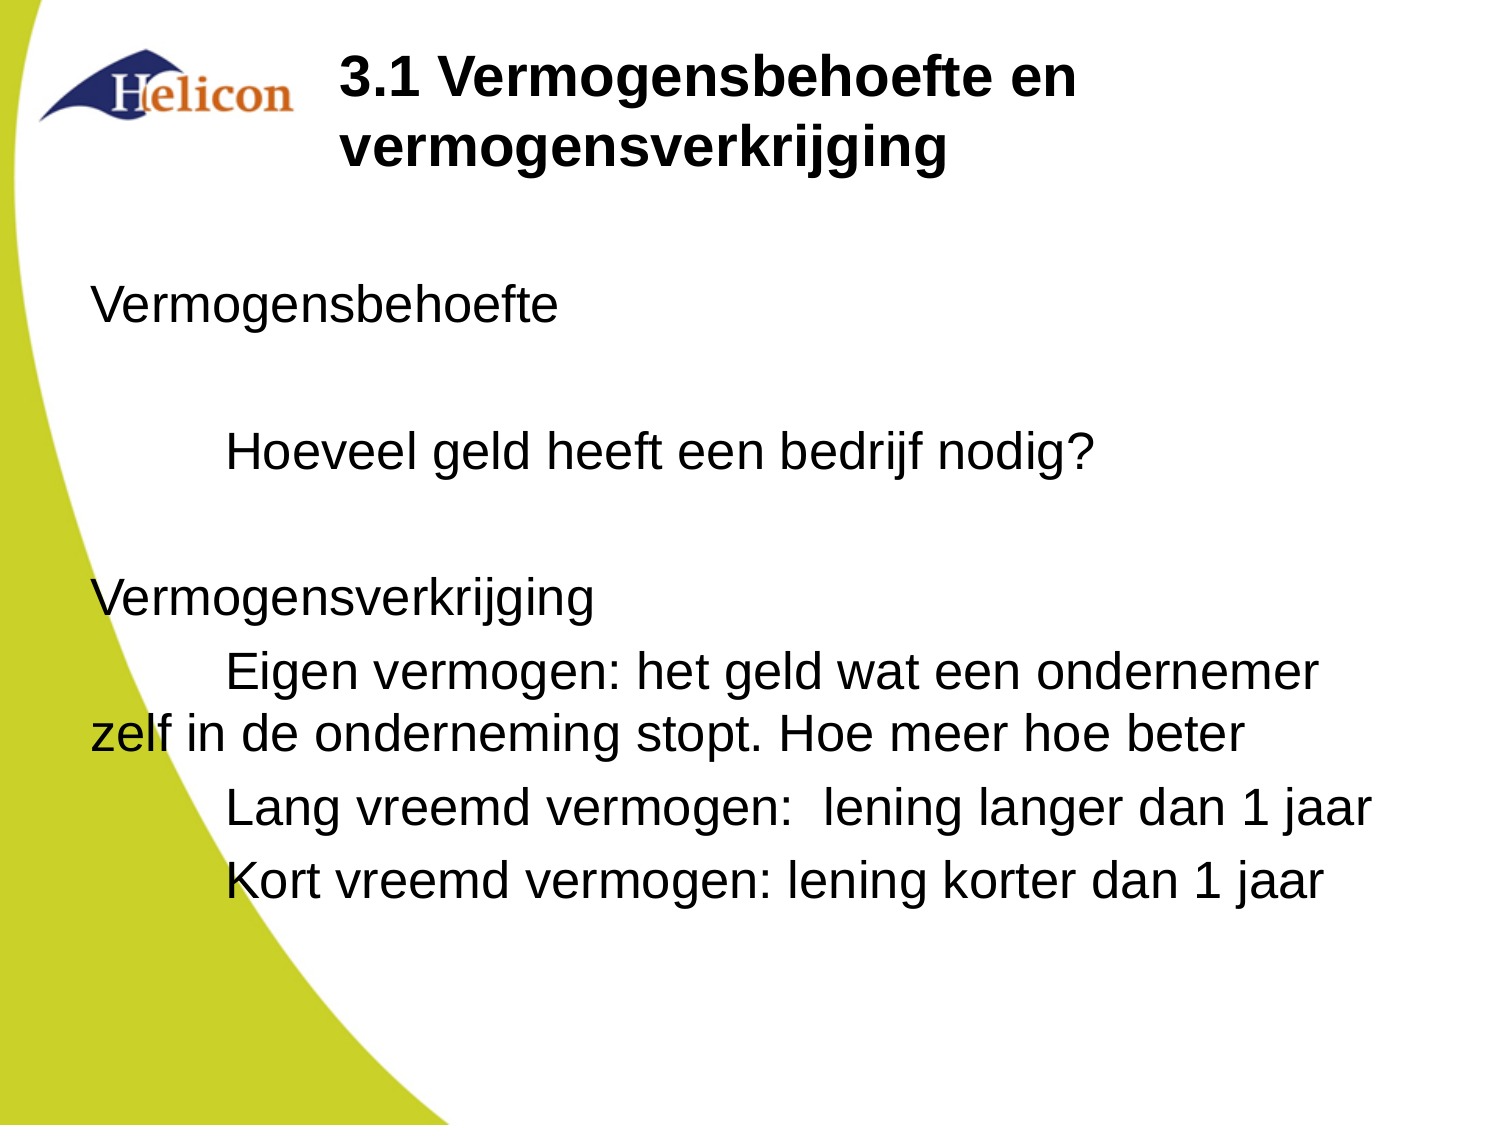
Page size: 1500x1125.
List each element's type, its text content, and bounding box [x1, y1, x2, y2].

title 3.1 Vermogensbehoefte en vermogensverkrijging [324, 54, 1415, 161]
picture [0, 0, 1500, 1125]
list Vermogensbehoefte Hoeveel geld heeft een bedrijf nodig? Vermogensverkrijging Eigen vermogen: het geld wat een ondernemer zelf in de onderneming stopt. Hoe meer hoe beter Lang vreemd vermogen: lening langer dan 1 jaar Kort vreemd vermogen: lening korter dan 1 jaar [75, 262, 1483, 1005]
